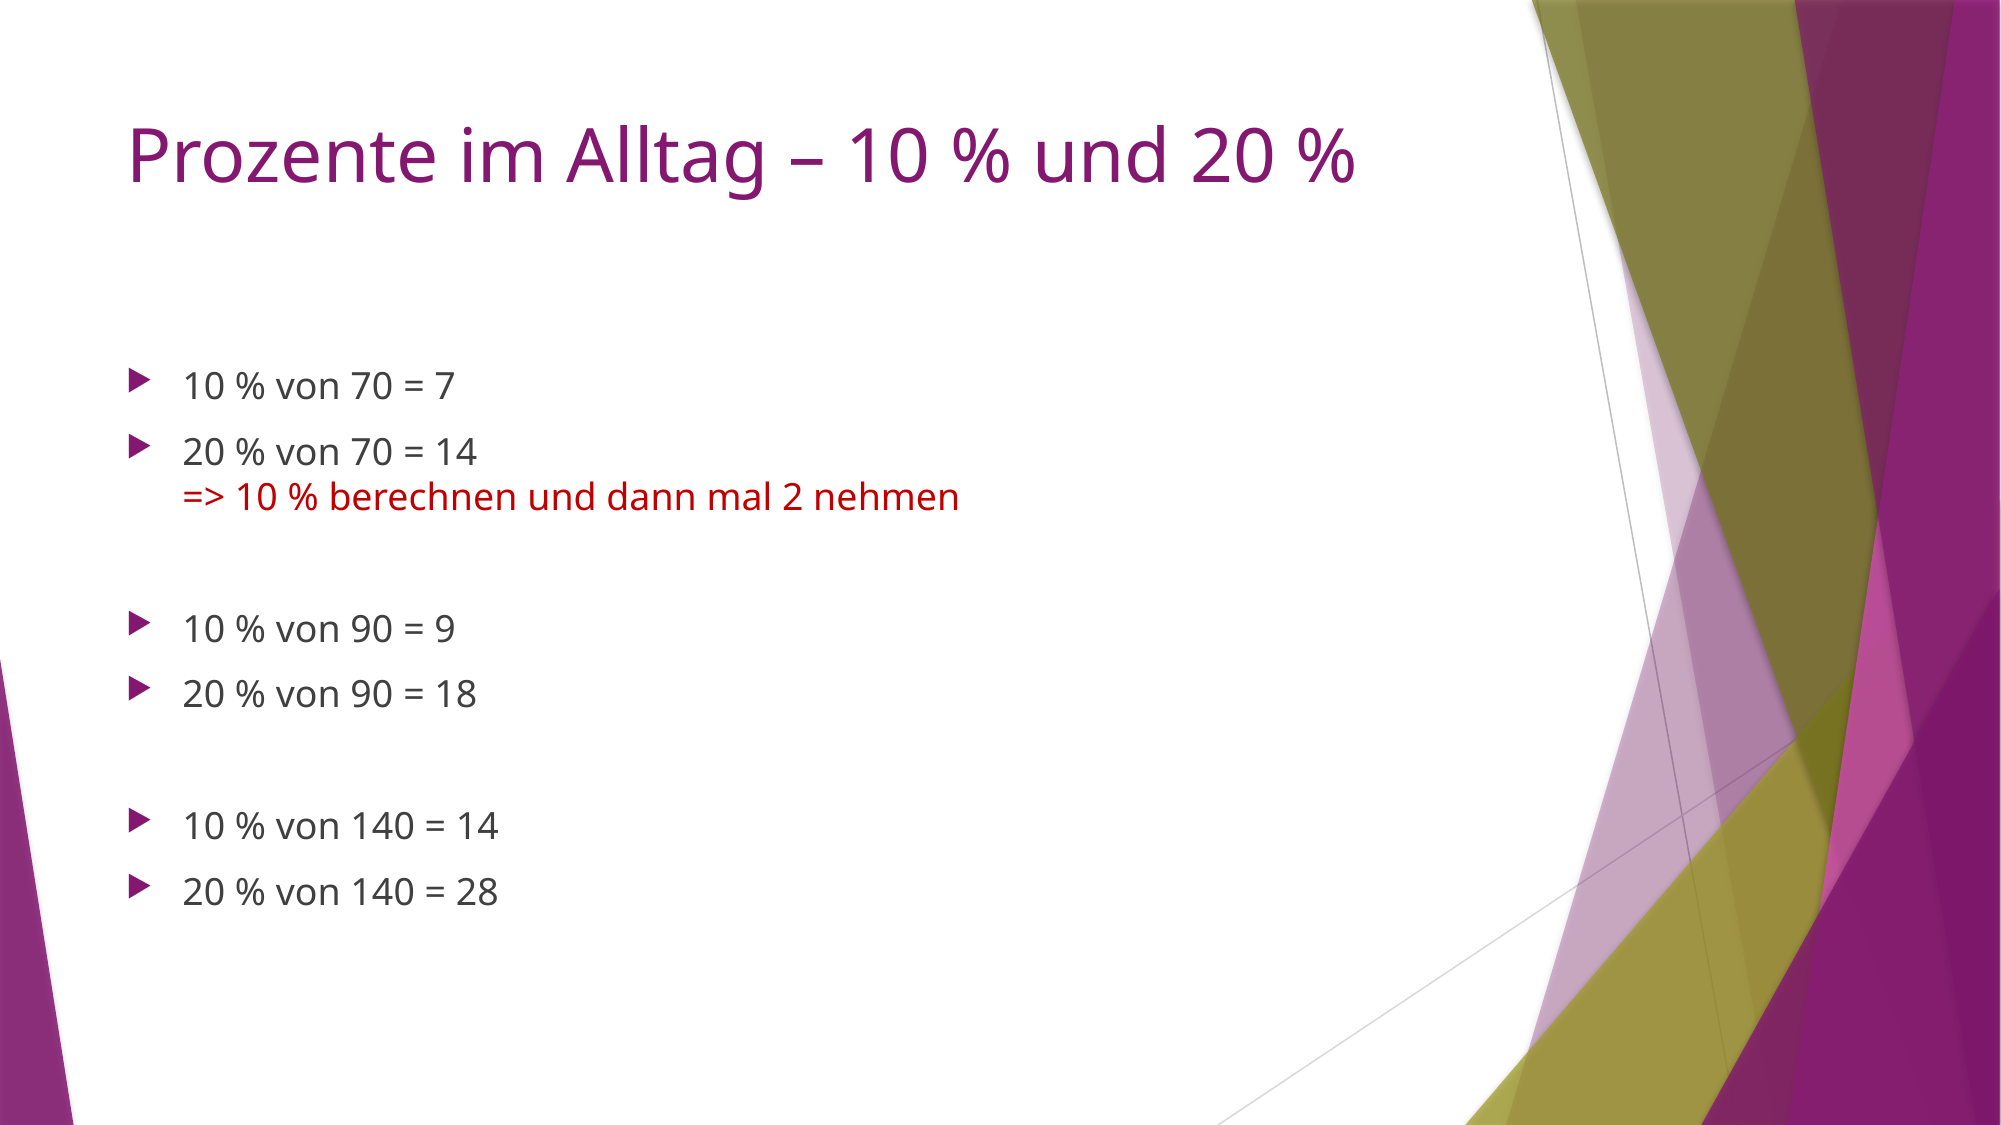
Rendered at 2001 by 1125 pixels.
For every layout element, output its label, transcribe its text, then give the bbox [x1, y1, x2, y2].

list 10 % von 70 = 7 20 % von 70 = 14 => 10 % berechnen und dann mal 2 nehmen 10 % von 90 = 9 20 % von 90 = 18 10 % von 140 = 14 20 % von 140 = 28 [111, 354, 1522, 992]
title Prozente im Alltag – 10 % und 20 % [111, 99, 1522, 317]
